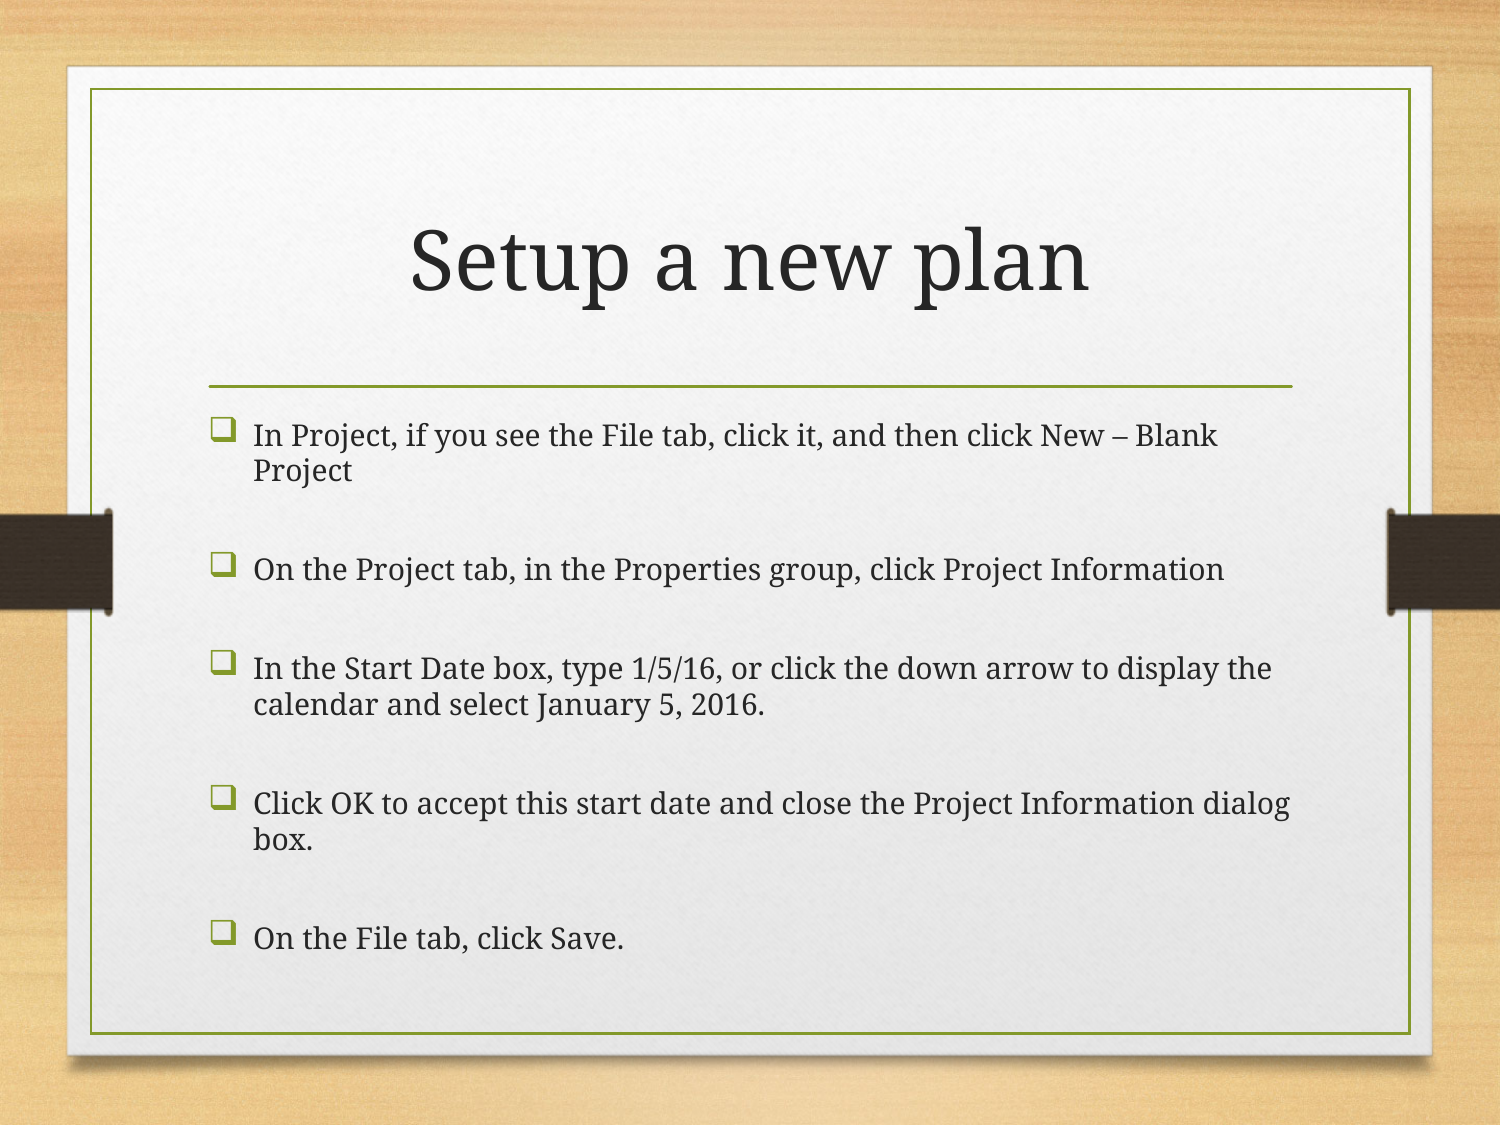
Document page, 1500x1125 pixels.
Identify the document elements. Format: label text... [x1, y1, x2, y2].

title Setup a new plan [193, 150, 1309, 365]
picture [0, 0, 1500, 1125]
list In Project, if you see the File tab, click it, and then click New – Blank Project On the Project tab, in the Properties group, click Project Information In the Start Date box, type 1/5/16, or click the down arrow to display the calendar and select January 5, 2016. Click OK to accept this start date and close the Project Information dialog box. On the File tab, click Save. [193, 408, 1309, 974]
